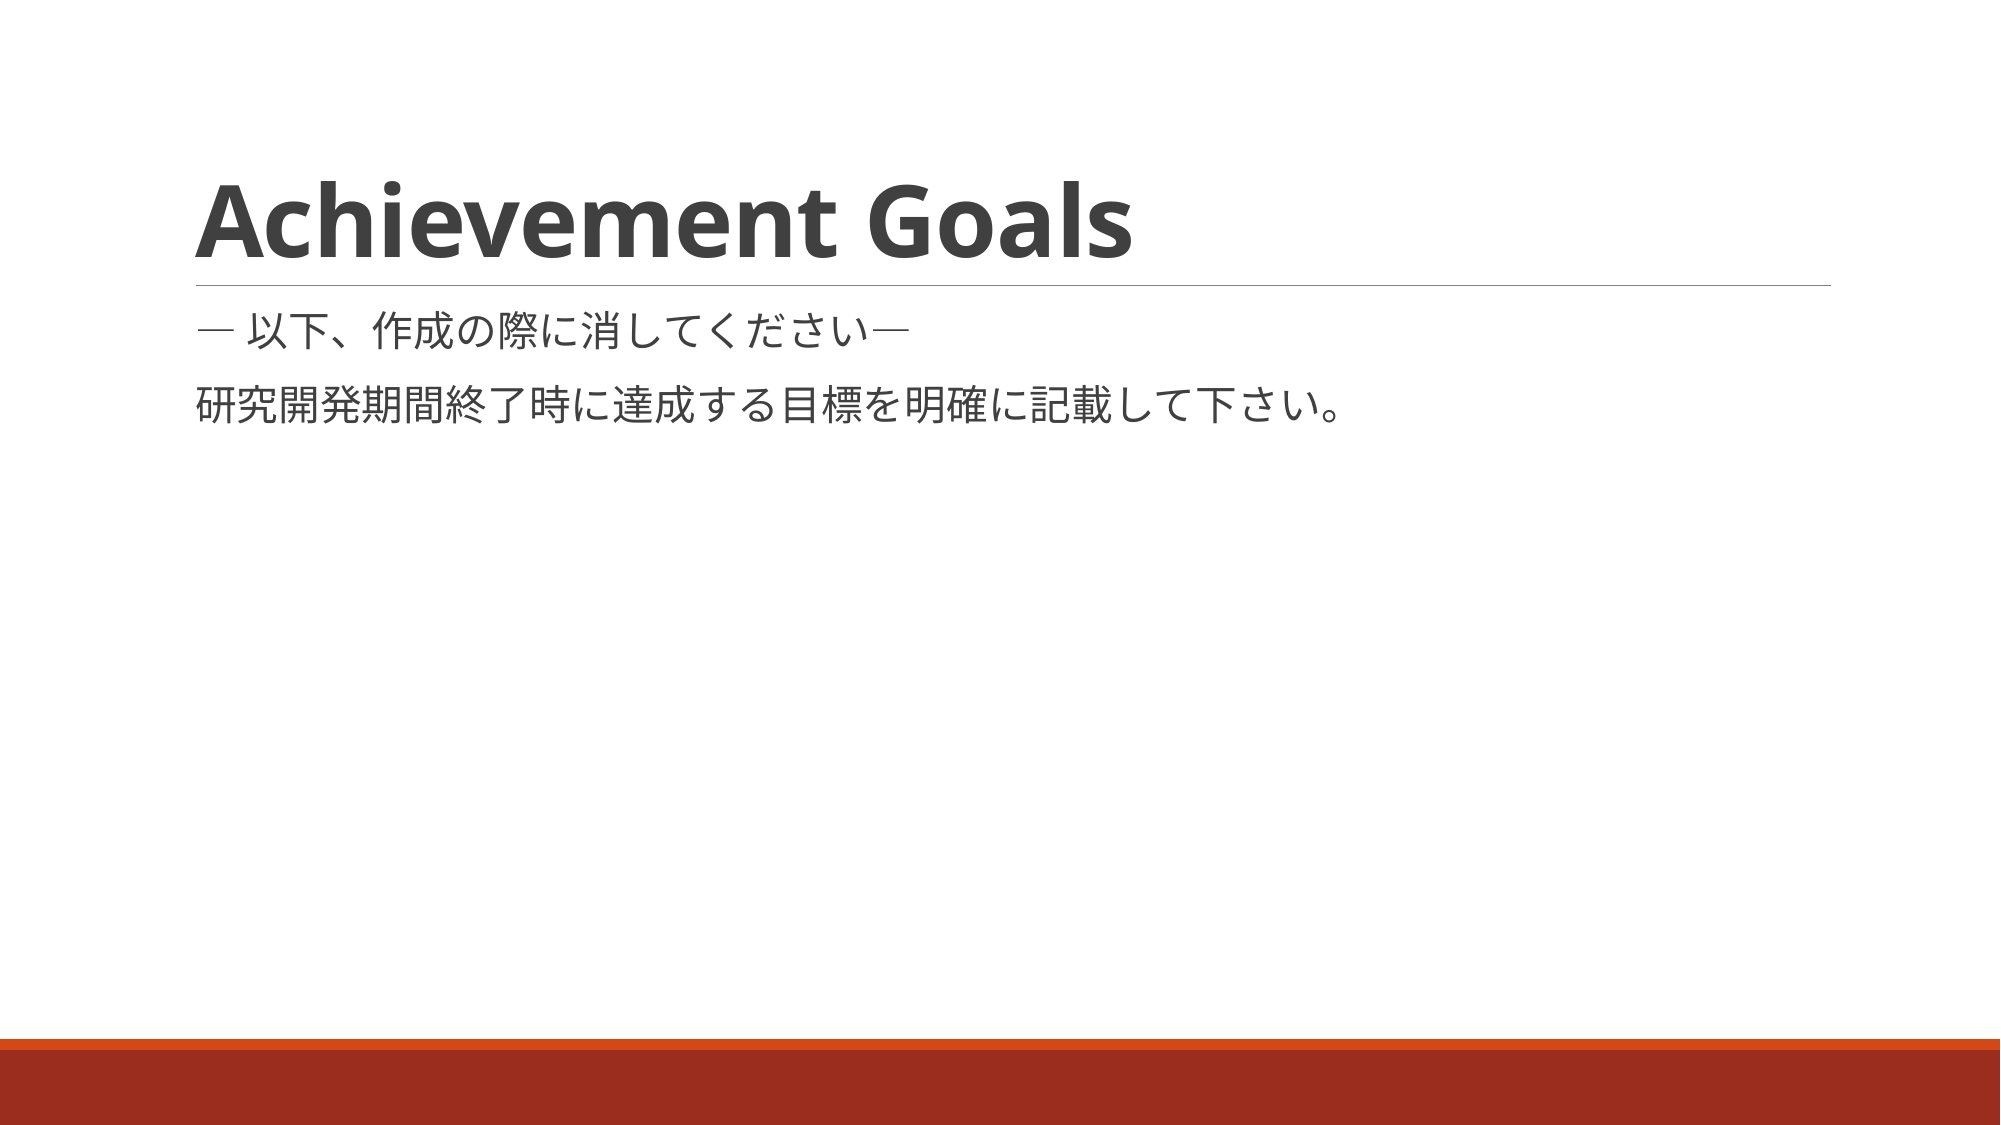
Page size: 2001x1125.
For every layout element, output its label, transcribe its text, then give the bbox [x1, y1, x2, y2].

list ―以下、作成の際に消してください― 研究開発期間終了時に達成する目標を明確に記載して下さい。 [180, 302, 1830, 963]
title Achievement Goals [180, 47, 1830, 285]
